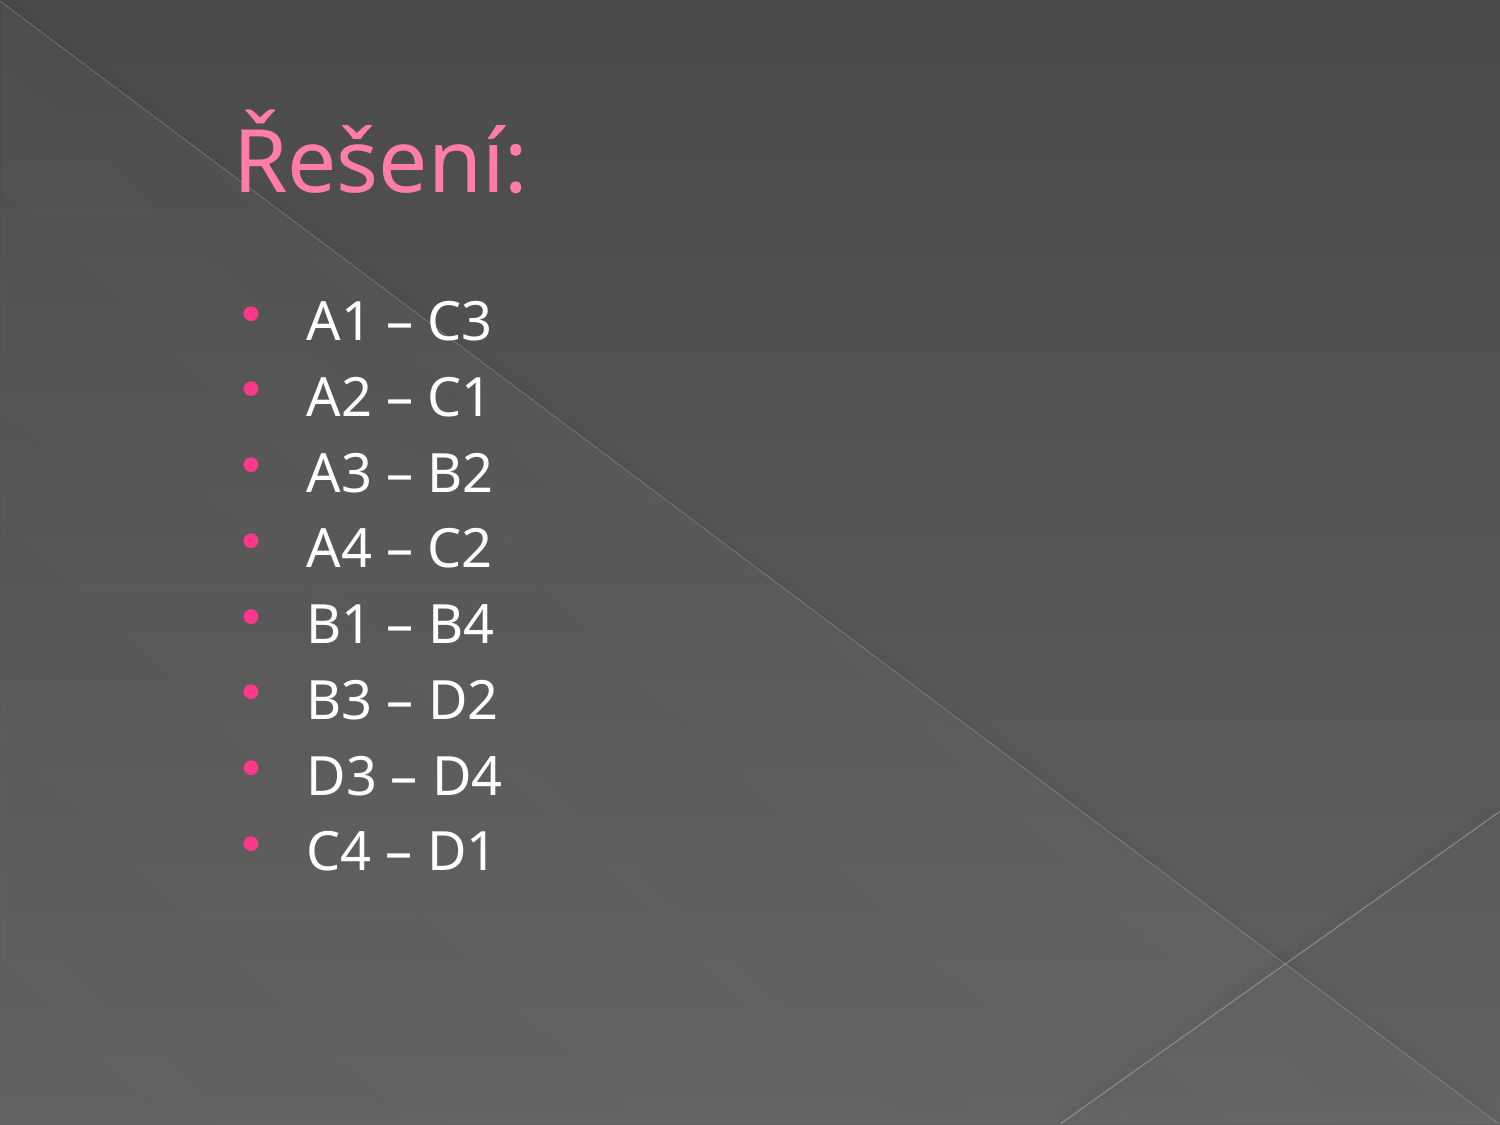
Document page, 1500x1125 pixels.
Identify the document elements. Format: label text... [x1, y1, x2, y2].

title Řešení: [218, 42, 1500, 273]
list A1 – C3 A2 – C1 A3 – B2 A4 – C2 B1 – B4 B3 – D2 D3 – D4 C4 – D1 [218, 278, 881, 1022]
